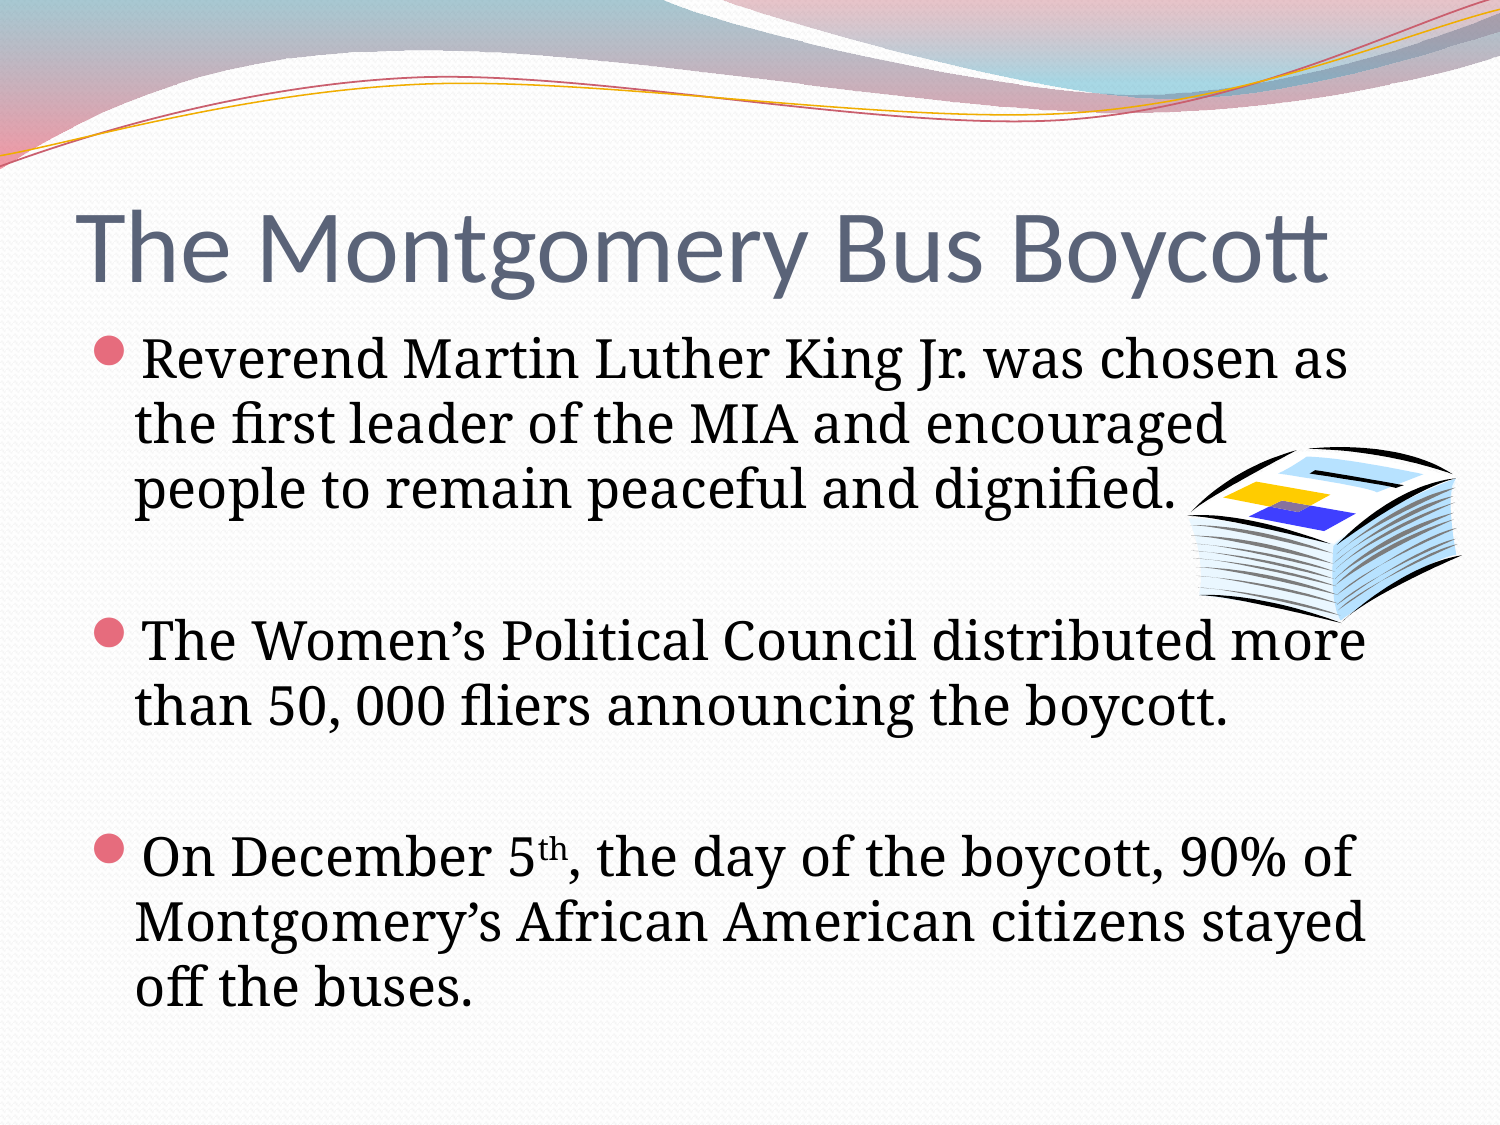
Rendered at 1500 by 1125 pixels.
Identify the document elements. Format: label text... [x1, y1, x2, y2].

title The Montgomery Bus Boycott [75, 115, 1425, 303]
list Reverend Martin Luther King Jr. was chosen as the first leader of the MIA and encouraged people to remain peaceful and dignified. The Women’s Political Council distributed more than 50, 000 fliers announcing the boycott. On December 5th, the day of the boycott, 90% of Montgomery’s African American citizens stayed off the buses. [75, 317, 1425, 1038]
picture [1187, 437, 1462, 624]
